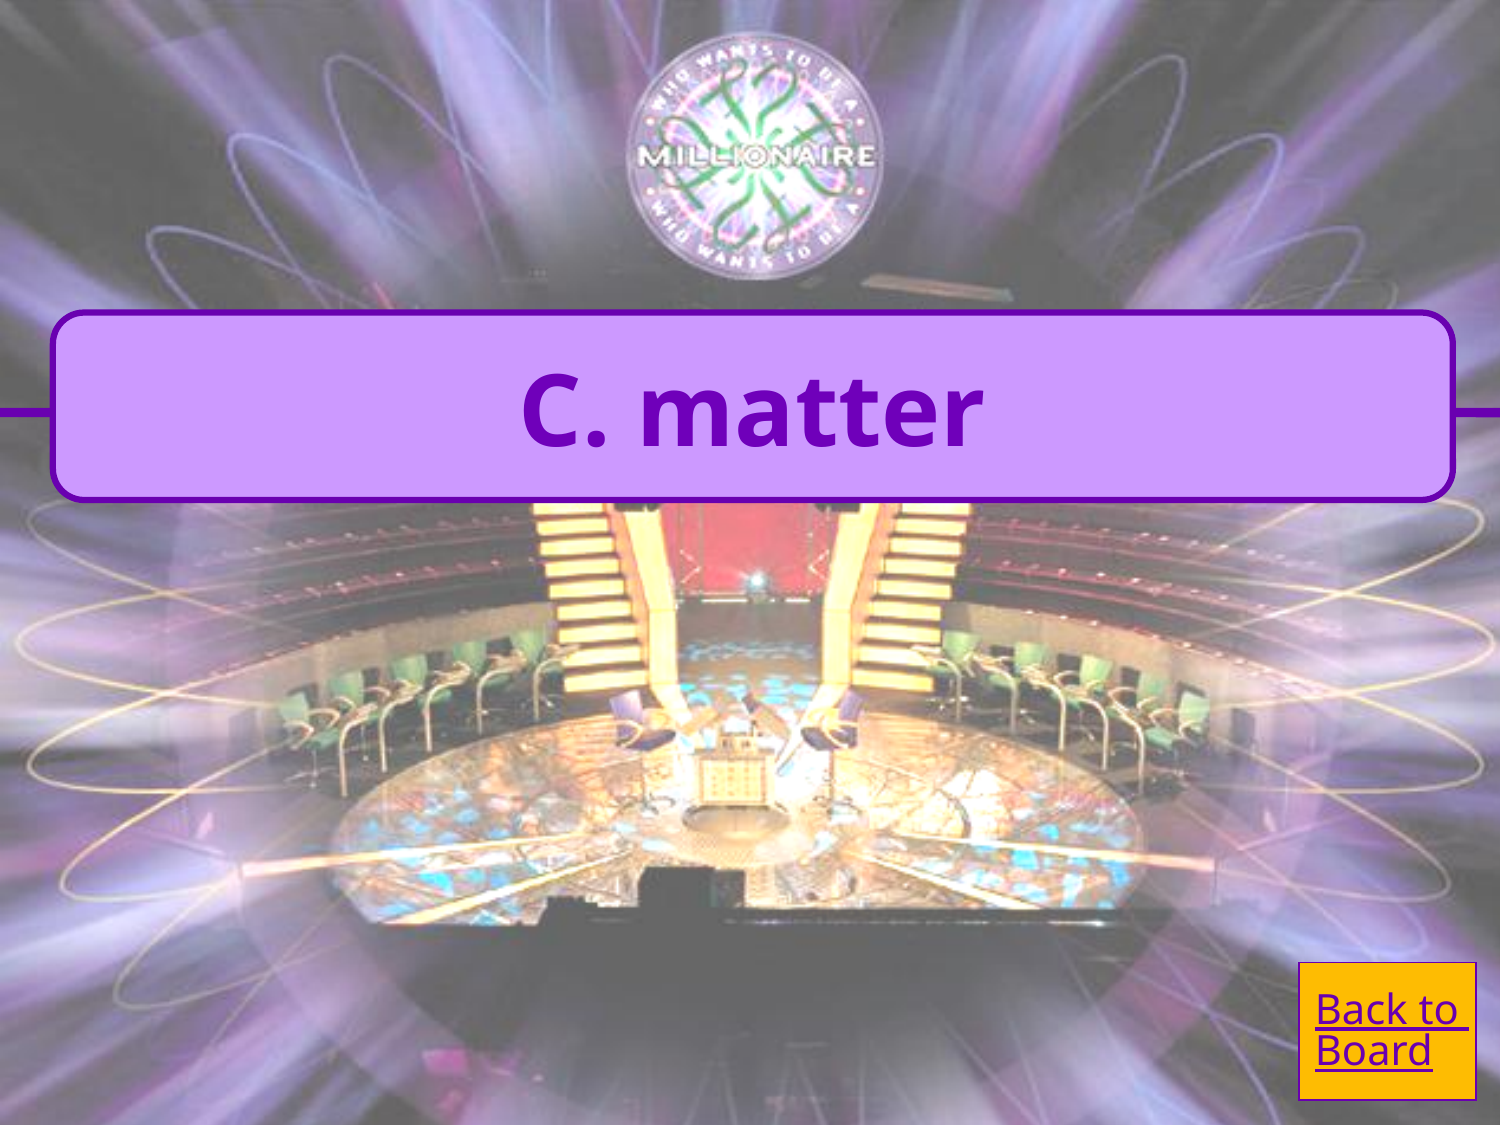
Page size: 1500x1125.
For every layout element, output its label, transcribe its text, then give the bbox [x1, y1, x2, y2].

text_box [0, 312, 1500, 501]
text_box [1298, 962, 1477, 1100]
text_box Back to Board [1299, 975, 1488, 1047]
